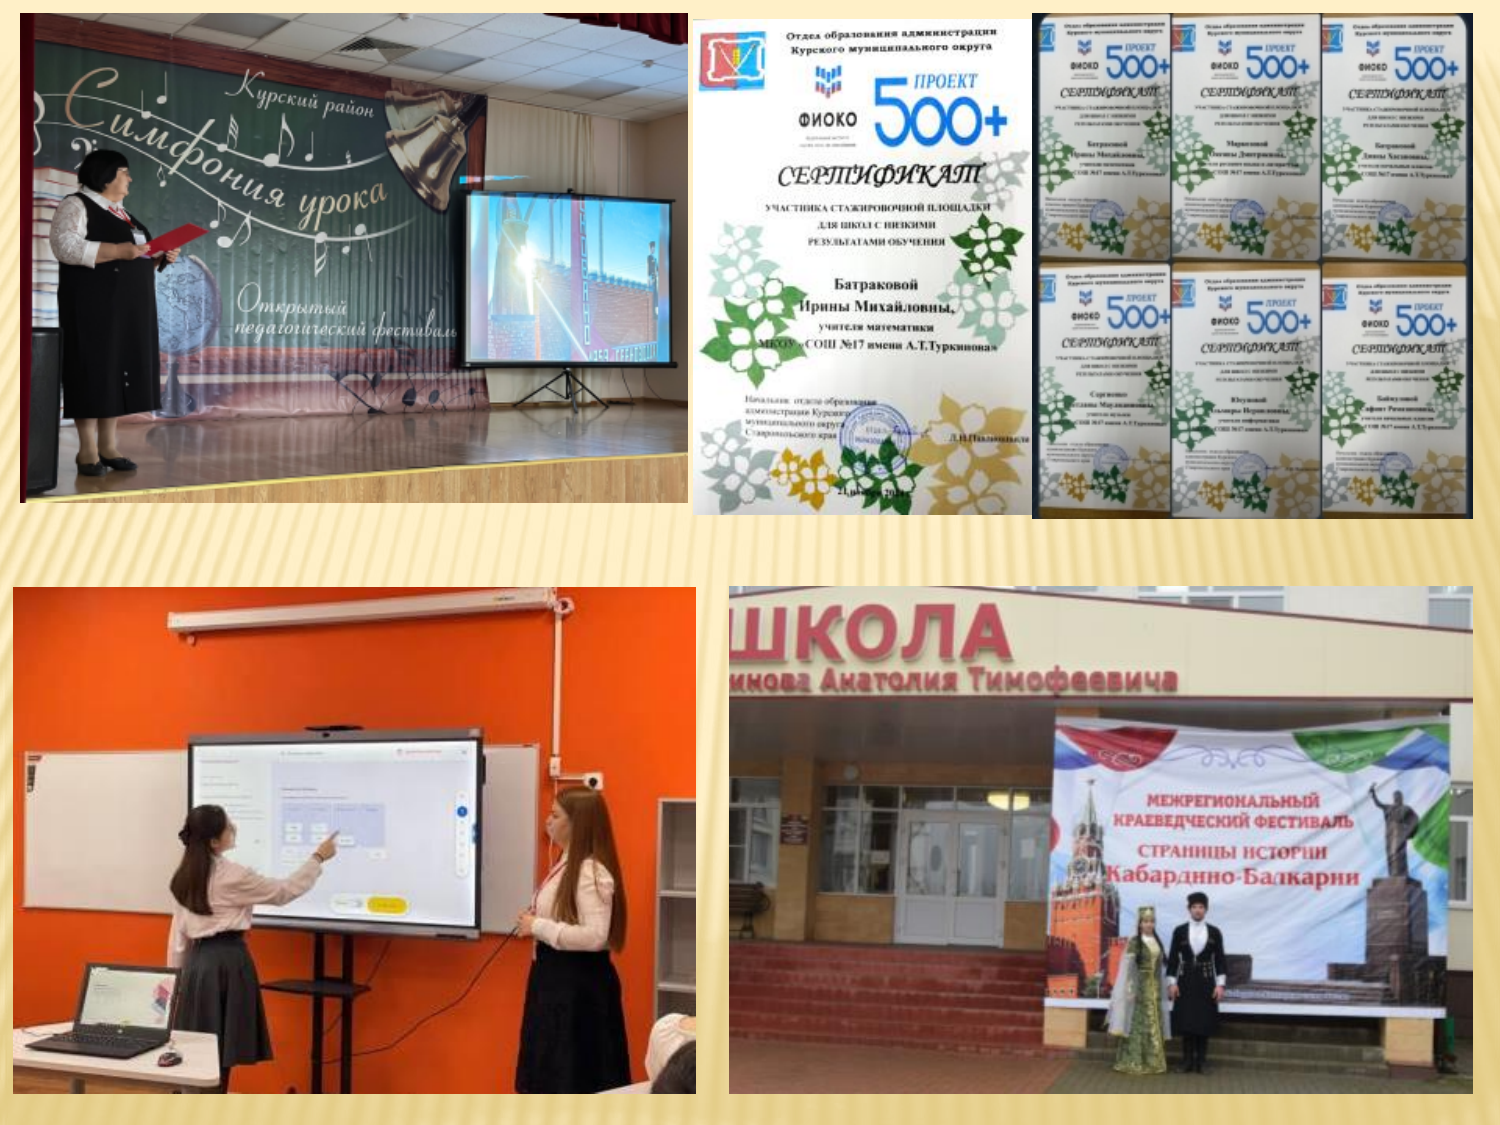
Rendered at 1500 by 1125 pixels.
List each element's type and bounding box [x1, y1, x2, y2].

picture [12, 585, 696, 1094]
picture [692, 13, 1473, 519]
picture [729, 585, 1473, 1094]
picture [20, 13, 689, 504]
